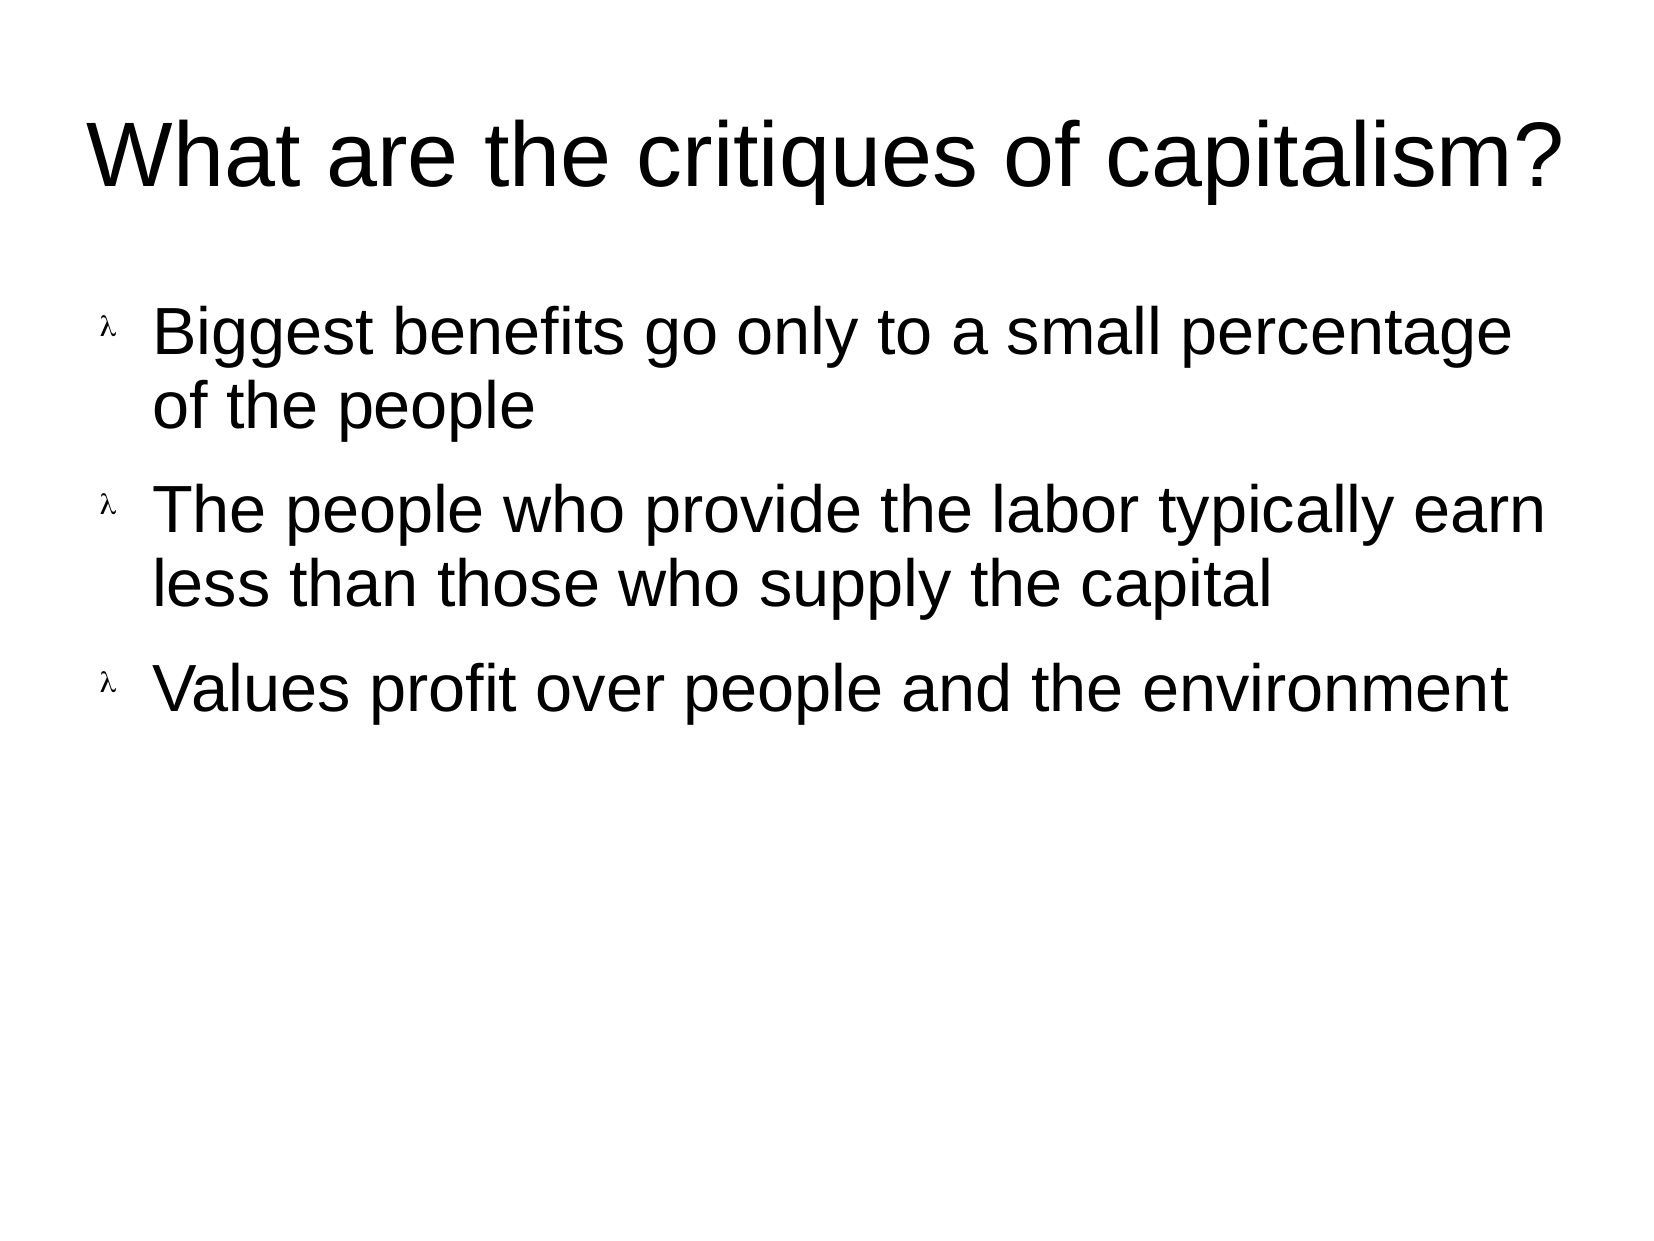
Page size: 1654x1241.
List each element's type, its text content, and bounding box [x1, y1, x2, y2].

list Biggest benefits go only to a small percentage of the people The people who provide the labor typically earn less than those who supply the capital Values profit over people and the environment [82, 290, 1571, 1094]
title What are the critiques of capitalism? [82, 56, 1571, 249]
